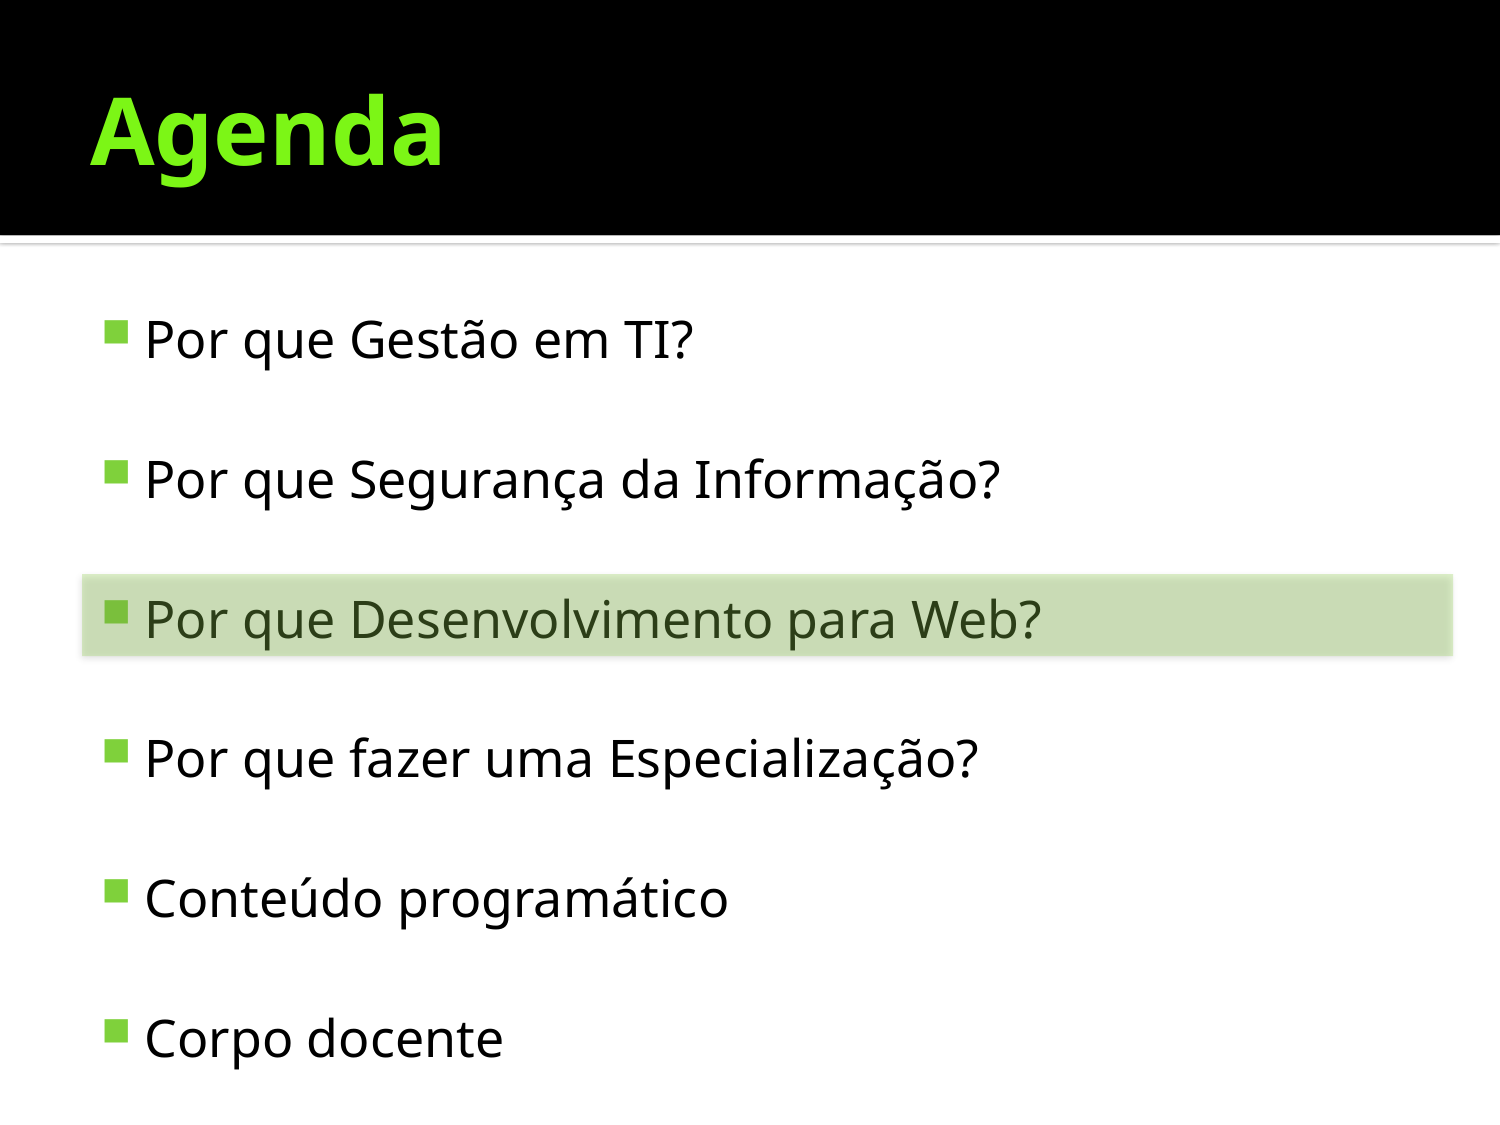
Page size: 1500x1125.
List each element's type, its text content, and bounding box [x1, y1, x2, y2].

text_box [81, 574, 1454, 657]
title Agenda [75, 25, 1425, 231]
list Por que Gestão em TI? Por que Segurança da Informação? Por que Desenvolvimento para Web? Por que fazer uma Especialização? Conteúdo programático Corpo docente [75, 291, 1425, 1079]
